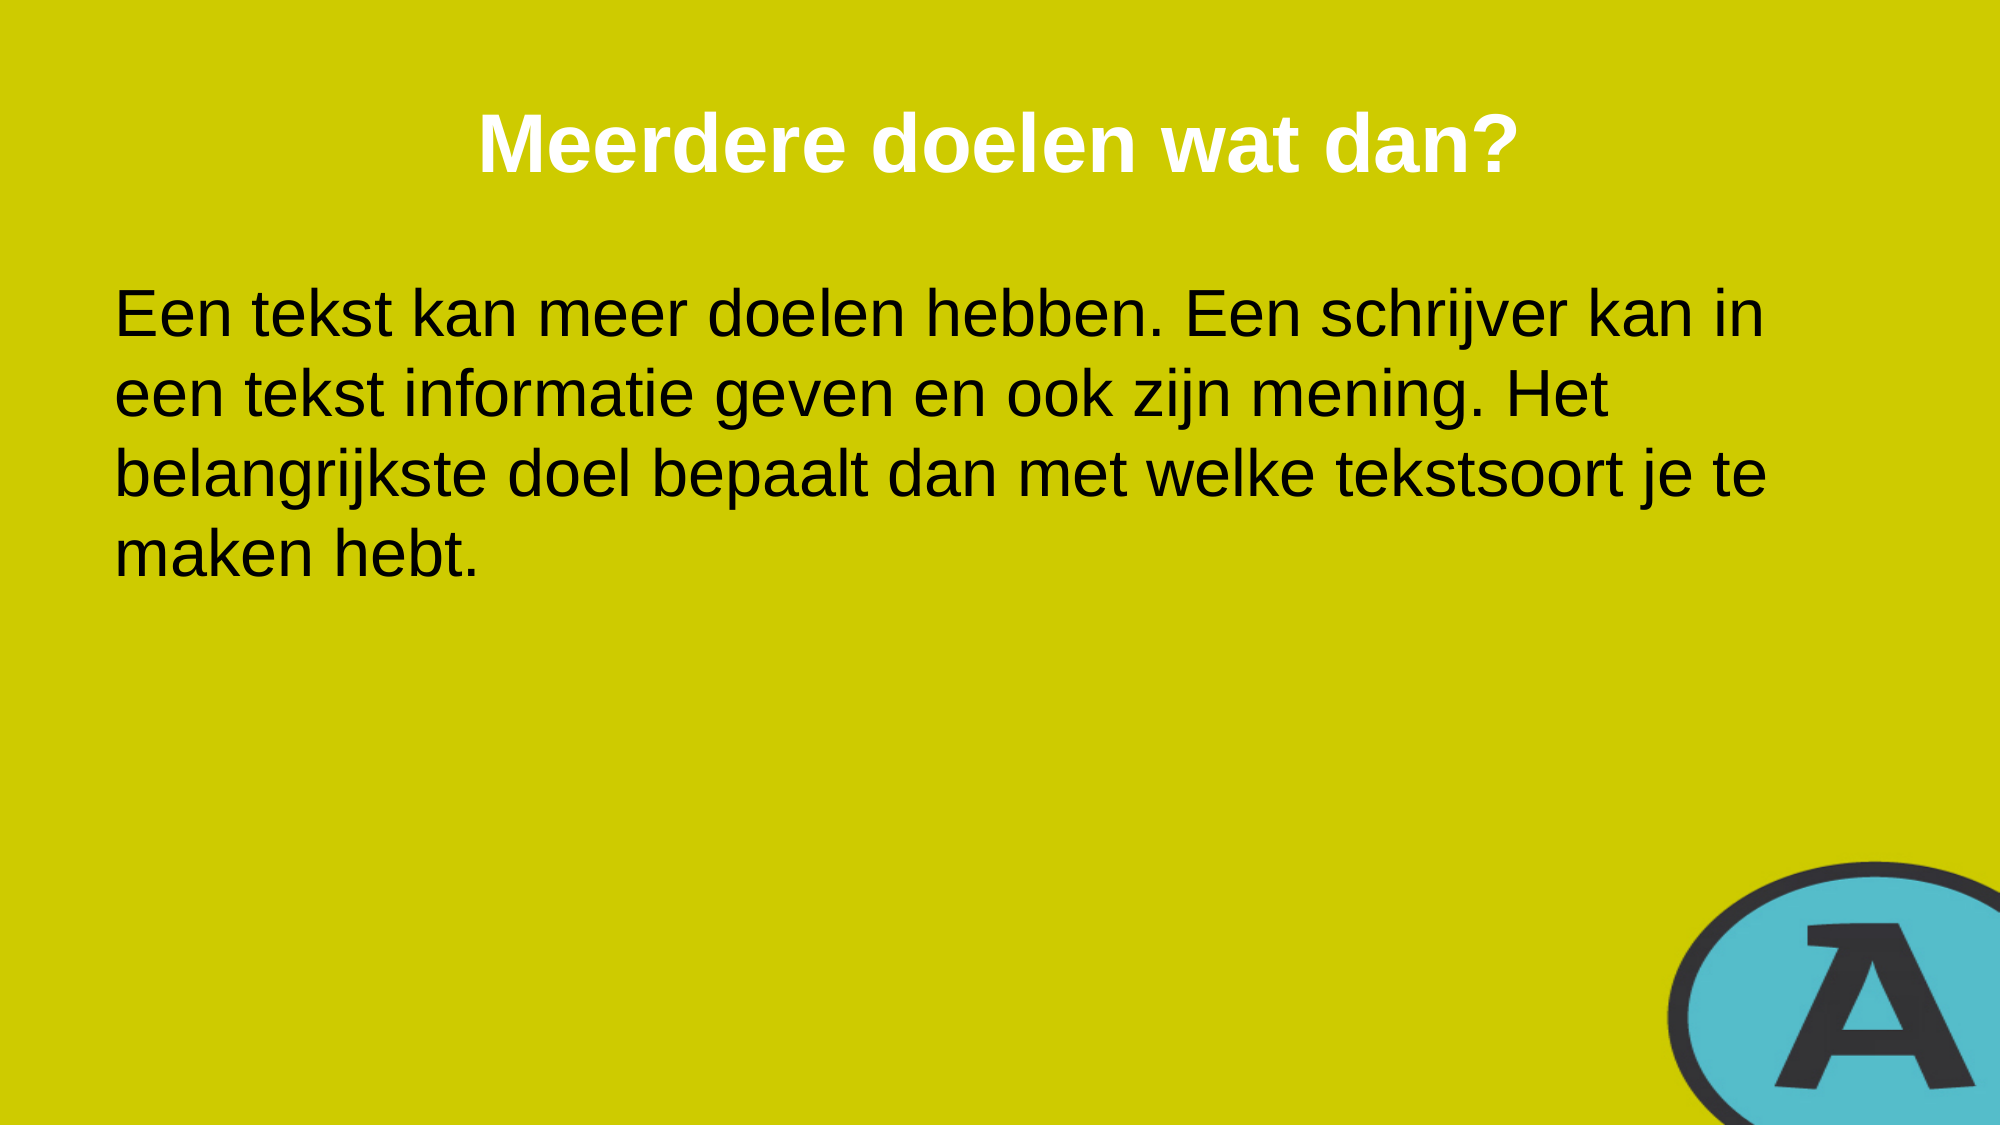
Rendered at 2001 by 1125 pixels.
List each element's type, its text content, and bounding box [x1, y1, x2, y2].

picture [0, 0, 2000, 1125]
title Meerdere doelen wat dan? [99, 45, 1900, 233]
list Een tekst kan meer doelen hebben. Een schrijver kan in een tekst informatie geven en ook zijn mening. Het belangrijkste doel bepaalt dan met welke tekstsoort je te maken hebt. [99, 262, 1900, 1012]
